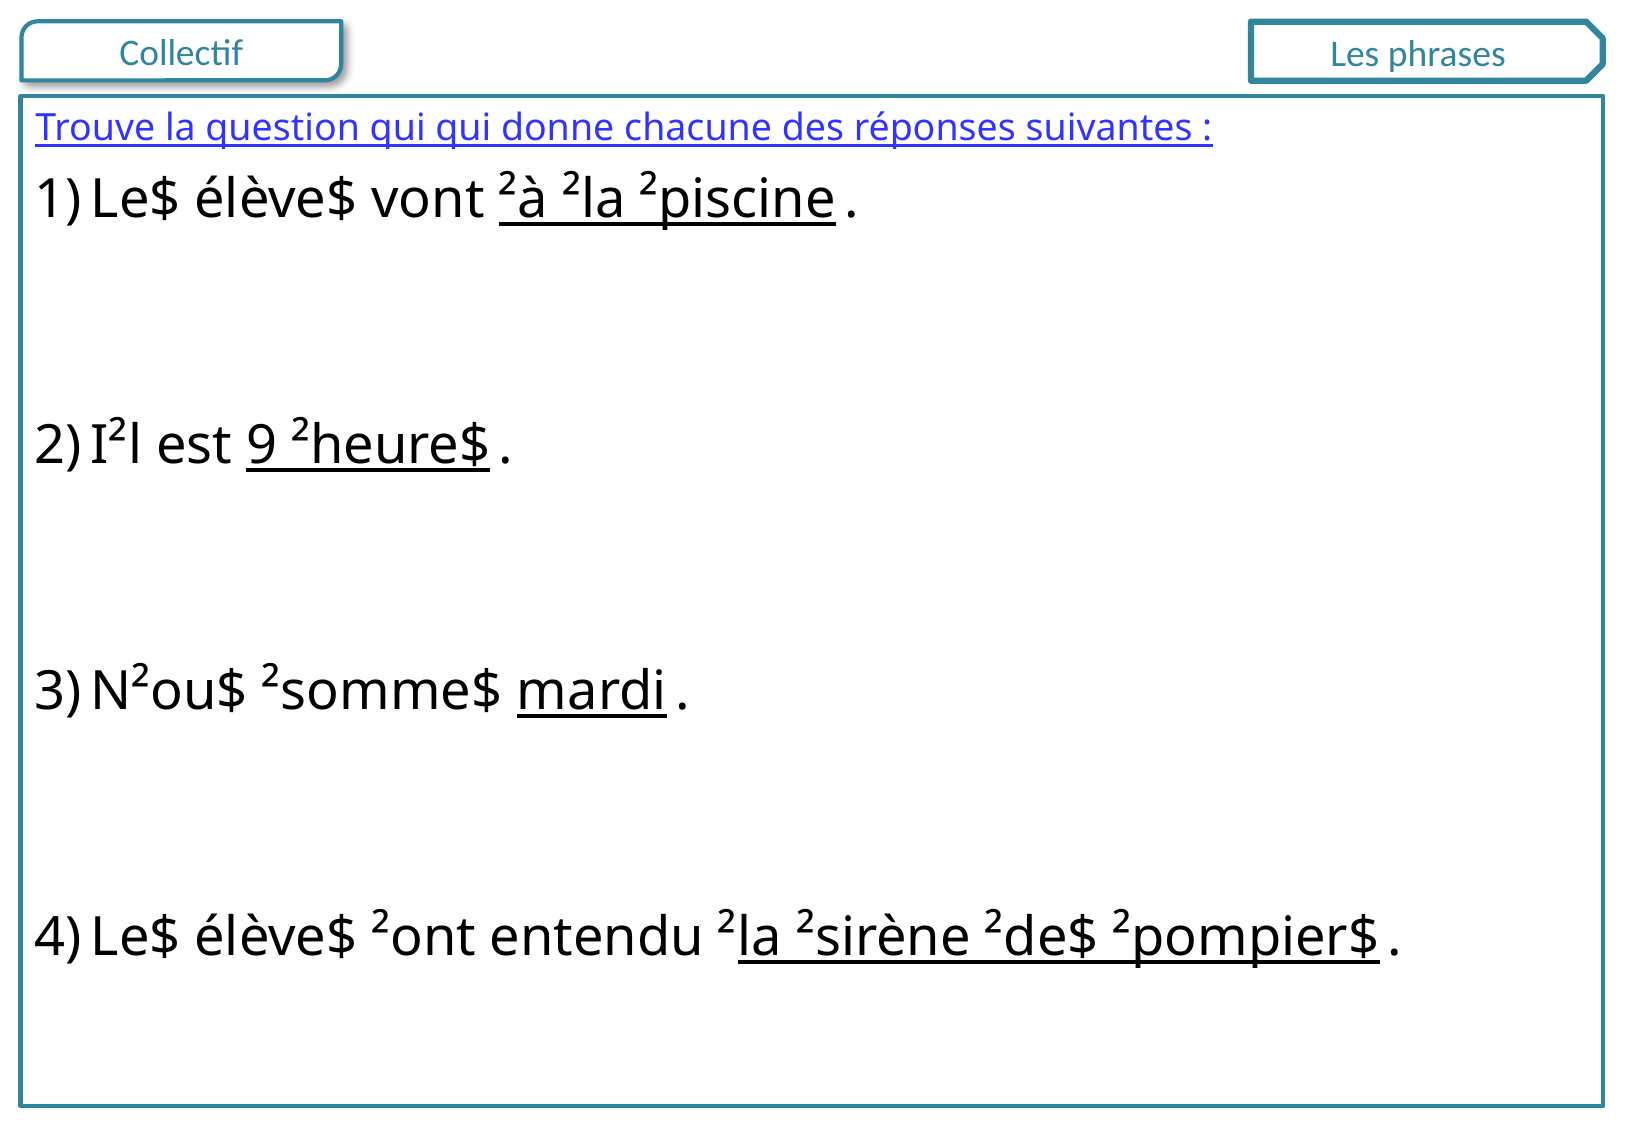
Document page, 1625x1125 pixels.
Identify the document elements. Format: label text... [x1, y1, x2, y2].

list Le$ élève$ vont ²à ²la ²piscine . I²l est 9 ²heure$ . N²ou$ ²somme$ mardi . Le$ élève$ ²ont entendu ²la ²sirène ²de$ ²pompier$ . [19, 155, 1555, 1054]
list Les phrases [1251, 21, 1585, 81]
list Trouve la question qui qui donne chacune des réponses suivantes : [18, 94, 1605, 1108]
